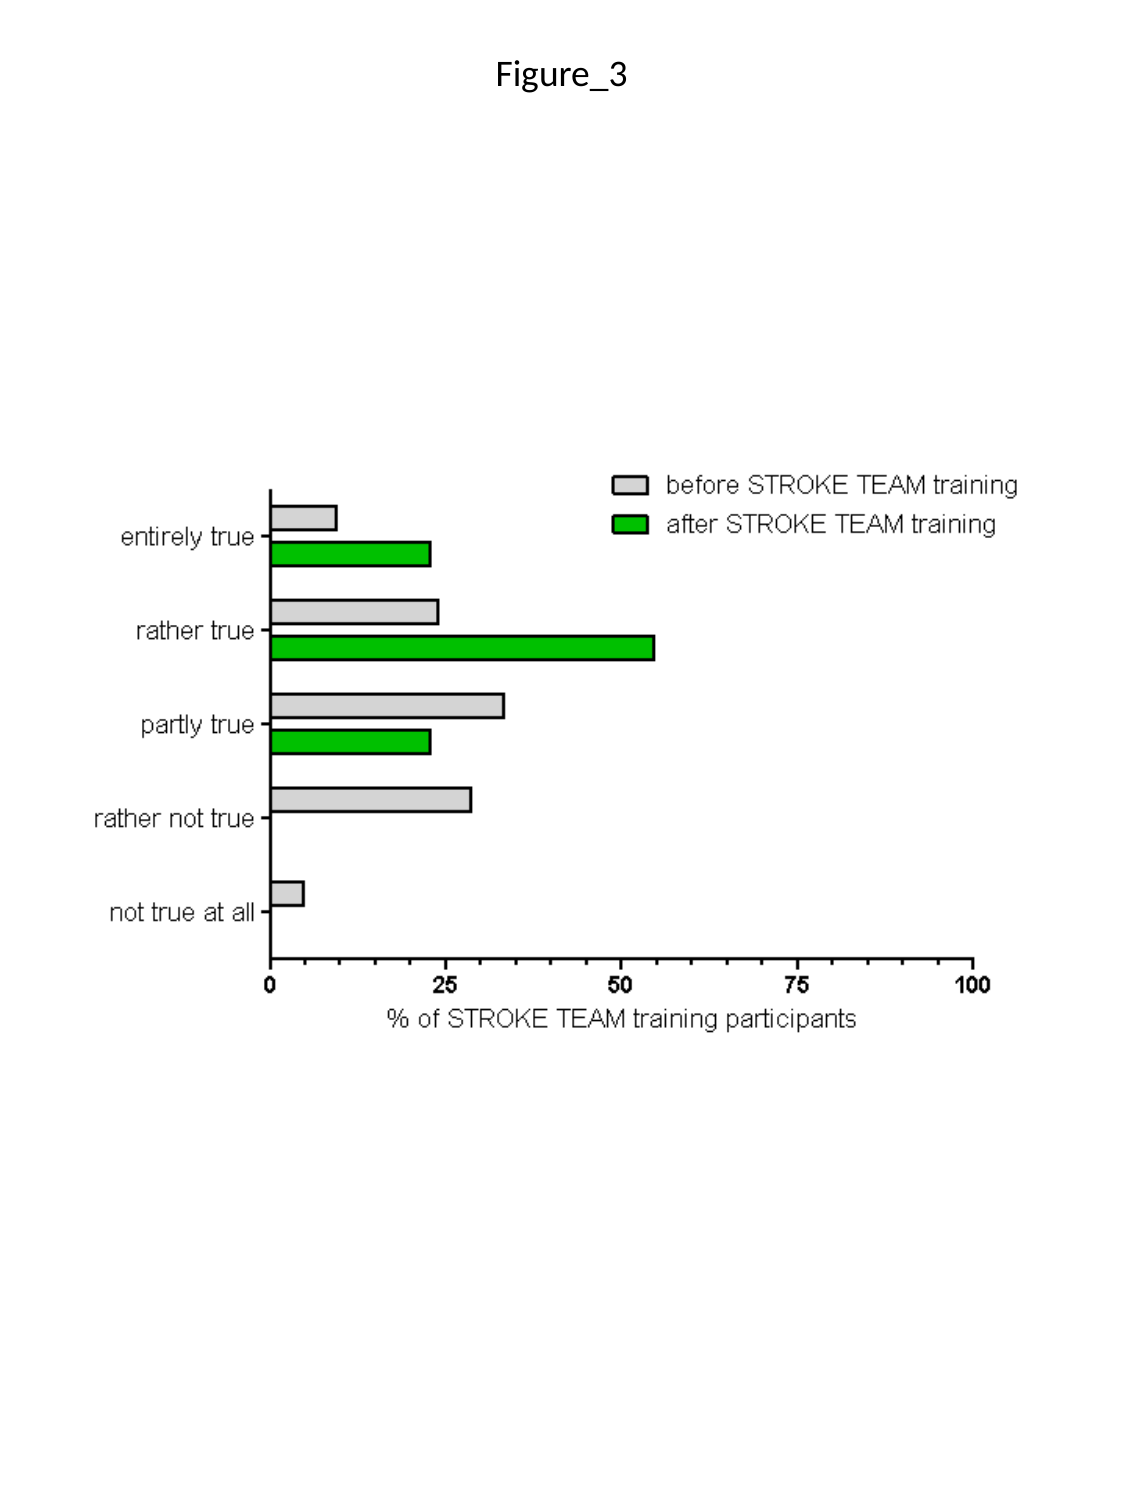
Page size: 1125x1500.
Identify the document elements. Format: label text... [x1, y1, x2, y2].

picture [80, 444, 1045, 1056]
text_box Figure_3 [480, 41, 643, 101]
